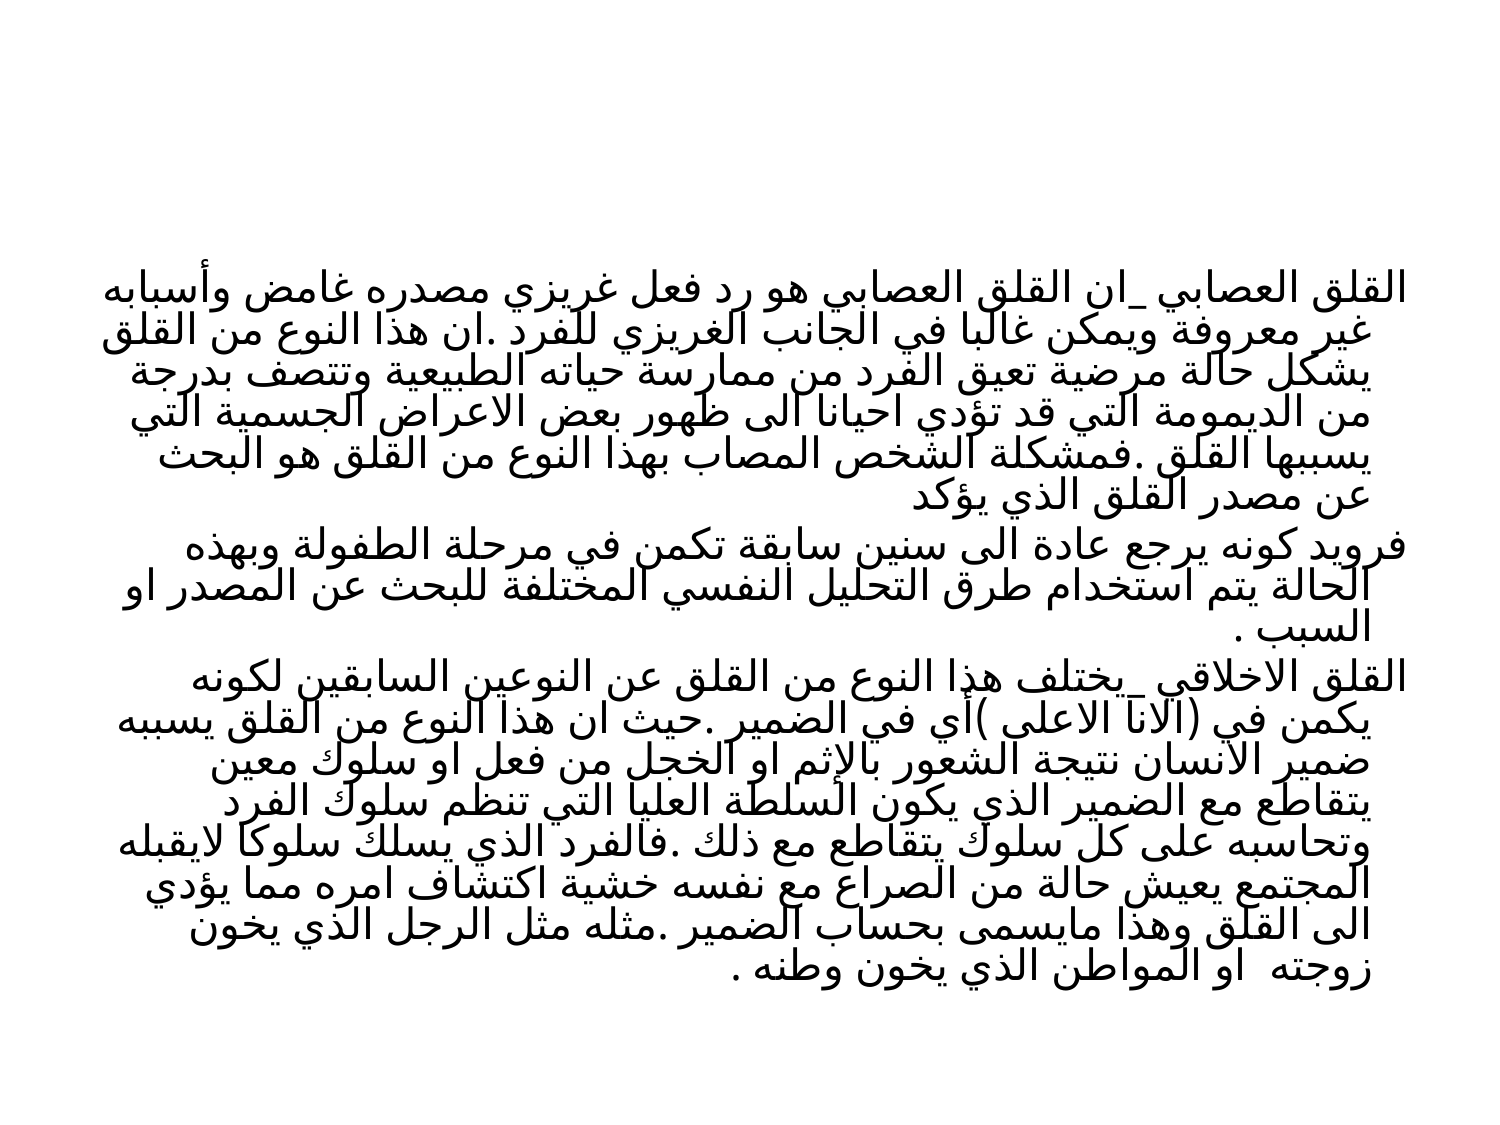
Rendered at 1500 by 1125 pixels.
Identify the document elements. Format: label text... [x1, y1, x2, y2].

list القلق العصابي _ان القلق العصابي هو رد فعل غريزي مصدره غامض وأسبابه غير معروفة ويمكن غالبا في الجانب الغريزي للفرد .ان هذا النوع من القلق يشكل حالة مرضية تعيق الفرد من ممارسة حياته الطبيعية وتتصف بدرجة من الديمومة التي قد تؤدي احيانا الى ظهور بعض الاعراض الجسمية التي يسببها القلق .فمشكلة الشخص المصاب بهذا النوع من القلق هو البحث عن مصدر القلق الذي يؤكد فرويد كونه يرجع عادة الى سنين سابقة تكمن في مرحلة الطفولة وبهذه الحالة يتم استخدام طرق التحليل النفسي المختلفة للبحث عن المصدر او السبب . القلق الاخلاقي _يختلف هذا النوع من القلق عن النوعين السابقين لكونه يكمن في (الانا الاعلى )أي في الضمير .حيث ان هذا النوع من القلق يسببه ضمير الانسان نتيجة الشعور بالإثم او الخجل من فعل او سلوك معين يتقاطع مع الضمير الذي يكون السلطة العليا التي تنظم سلوك الفرد وتحاسبه على كل سلوك يتقاطع مع ذلك .فالفرد الذي يسلك سلوكا لايقبله المجتمع يعيش حالة من الصراع مع نفسه خشية اكتشاف امره مما يؤدي الى القلق وهذا مايسمى بحساب الضمير .مثله مثل الرجل الذي يخون زوجته او المواطن الذي يخون وطنه . [75, 262, 1425, 1005]
